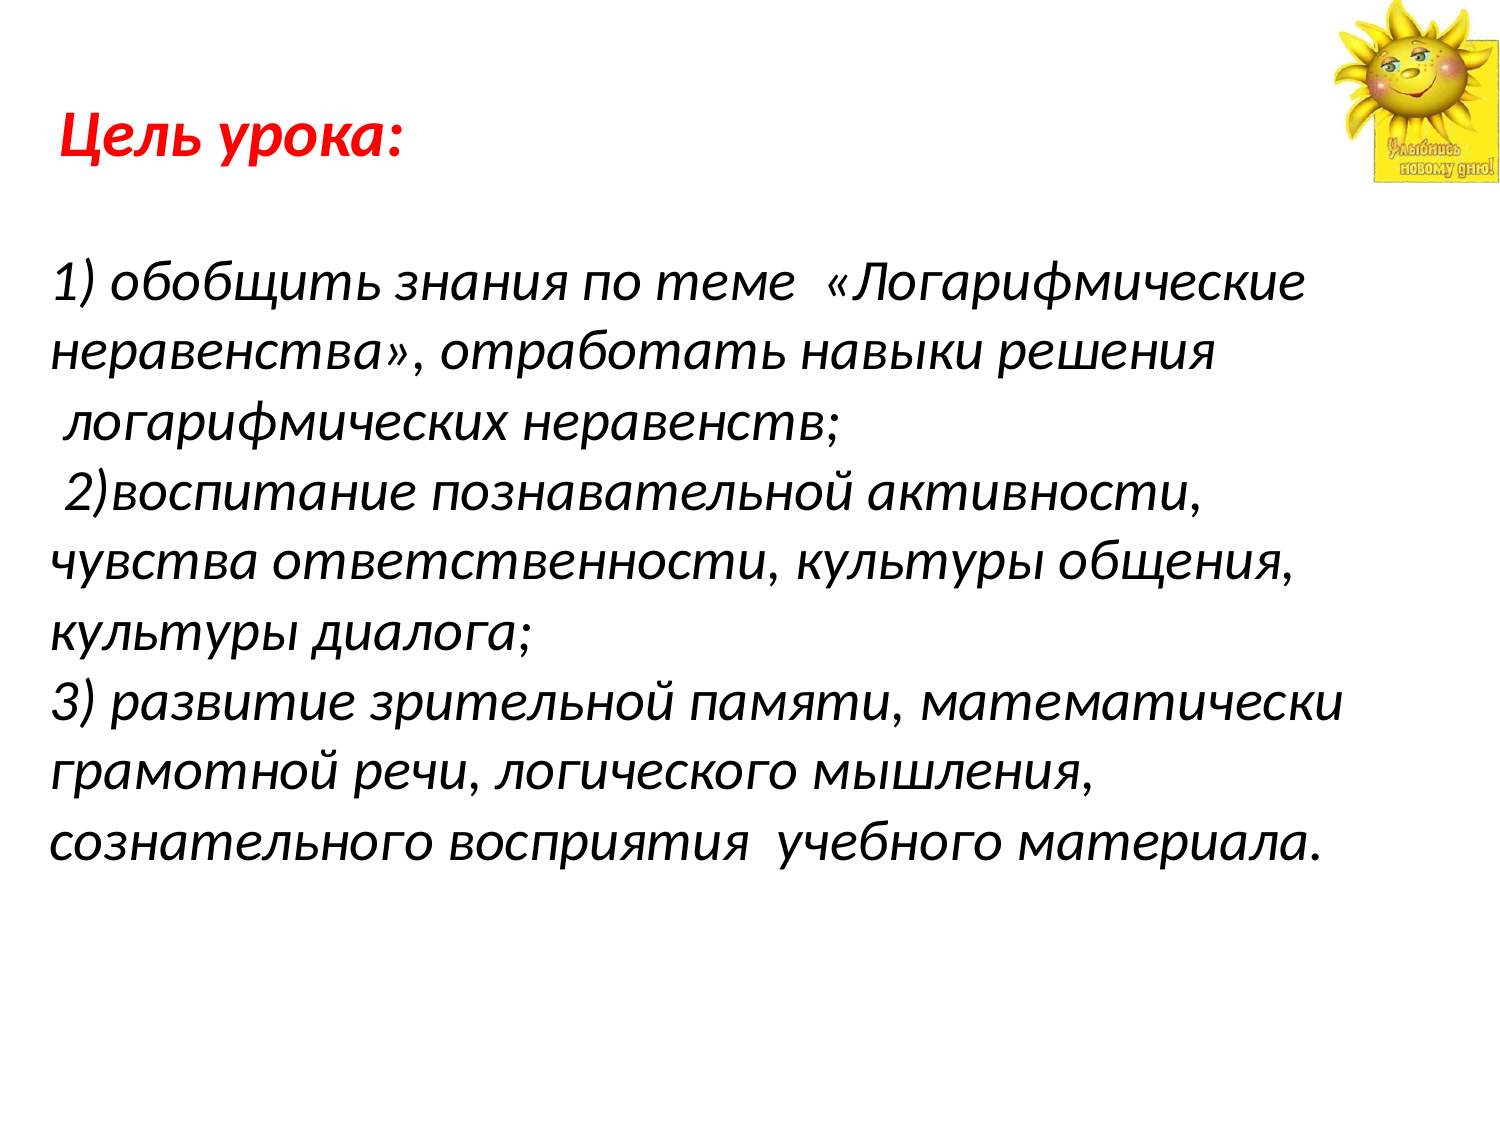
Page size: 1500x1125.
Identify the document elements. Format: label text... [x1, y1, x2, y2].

picture [1333, 0, 1500, 183]
text_box 1) обобщить знания по теме «Логарифмические неравенства», отработать навыки решения логарифмических неравенств; 2)воспитание познавательной активности, чувства ответственности, культуры общения, культуры диалога; 3) развитие зрительной памяти, математически грамотной речи, логического мышления, сознательного восприятия учебного материала. [35, 234, 1371, 879]
text_box Цель урока: [14, 81, 1328, 177]
